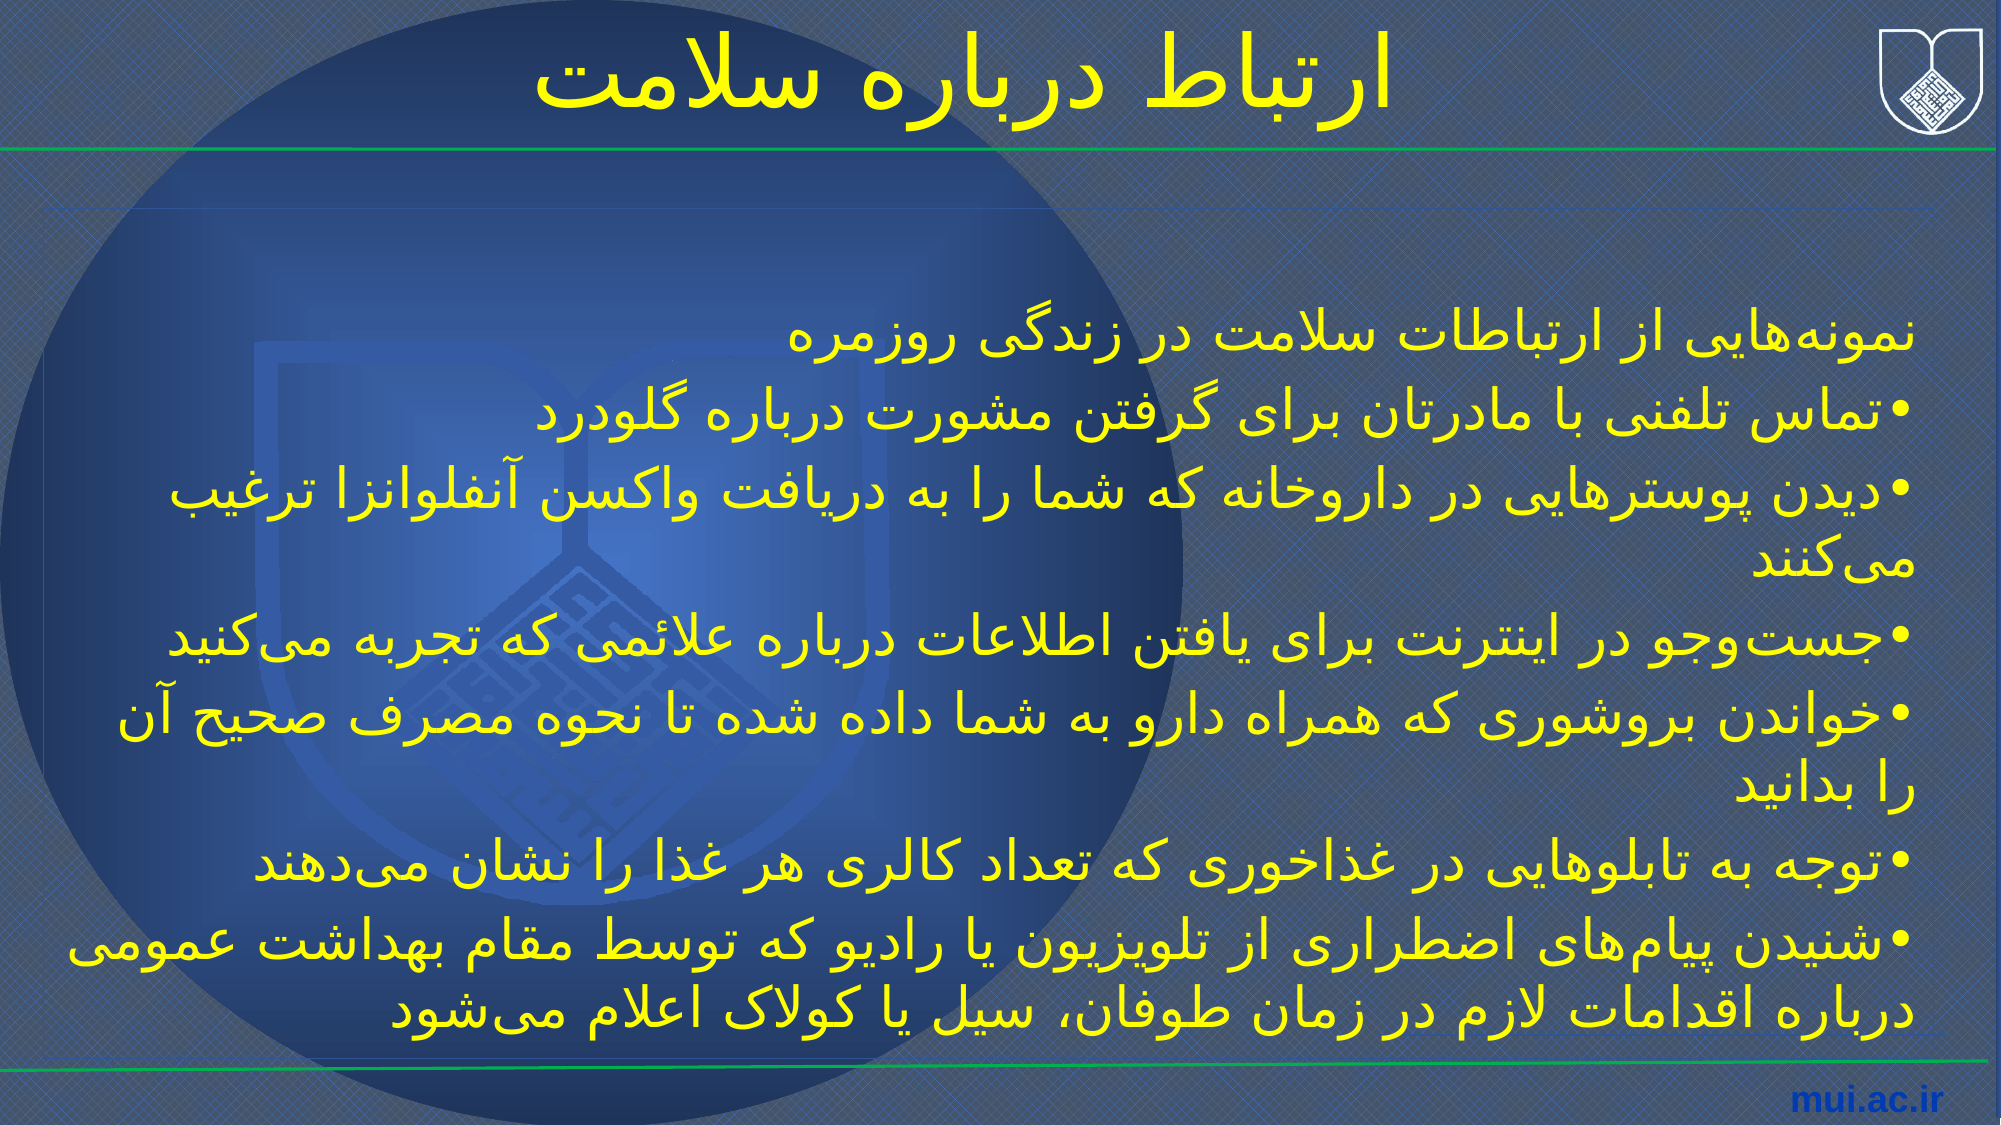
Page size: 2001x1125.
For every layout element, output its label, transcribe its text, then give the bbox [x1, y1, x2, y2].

picture [1874, 0, 1988, 138]
text_box ارتباط درباره سلامت [456, 0, 1473, 117]
list نمونه‌هایی از ارتباطات سلامت در زندگی روزمره • تماس تلفنی با مادرتان برای گرفتن مشورت درباره گلودرد • دیدن پوسترهایی در داروخانه که شما را به دریافت واکسن آنفلوانزا ترغیب می‌کنند • جست‌وجو در اینترنت برای یافتن اطلاعات درباره علائمی که تجربه می‌کنید • خواندن بروشوری که همراه دارو به شما داده شده تا نحوه مصرف صحیح آن را بدانید • توجه به تابلوهایی در غذاخوری که تعداد کالری هر غذا را نشان می‌دهند • شنیدن پیام‌های اضطراری از تلویزیون یا رادیو که توسط مقام بهداشت عمومی درباره اقدامات لازم در زمان طوفان، سیل یا کولاک اعلام می‌شود [43, 208, 1934, 1059]
